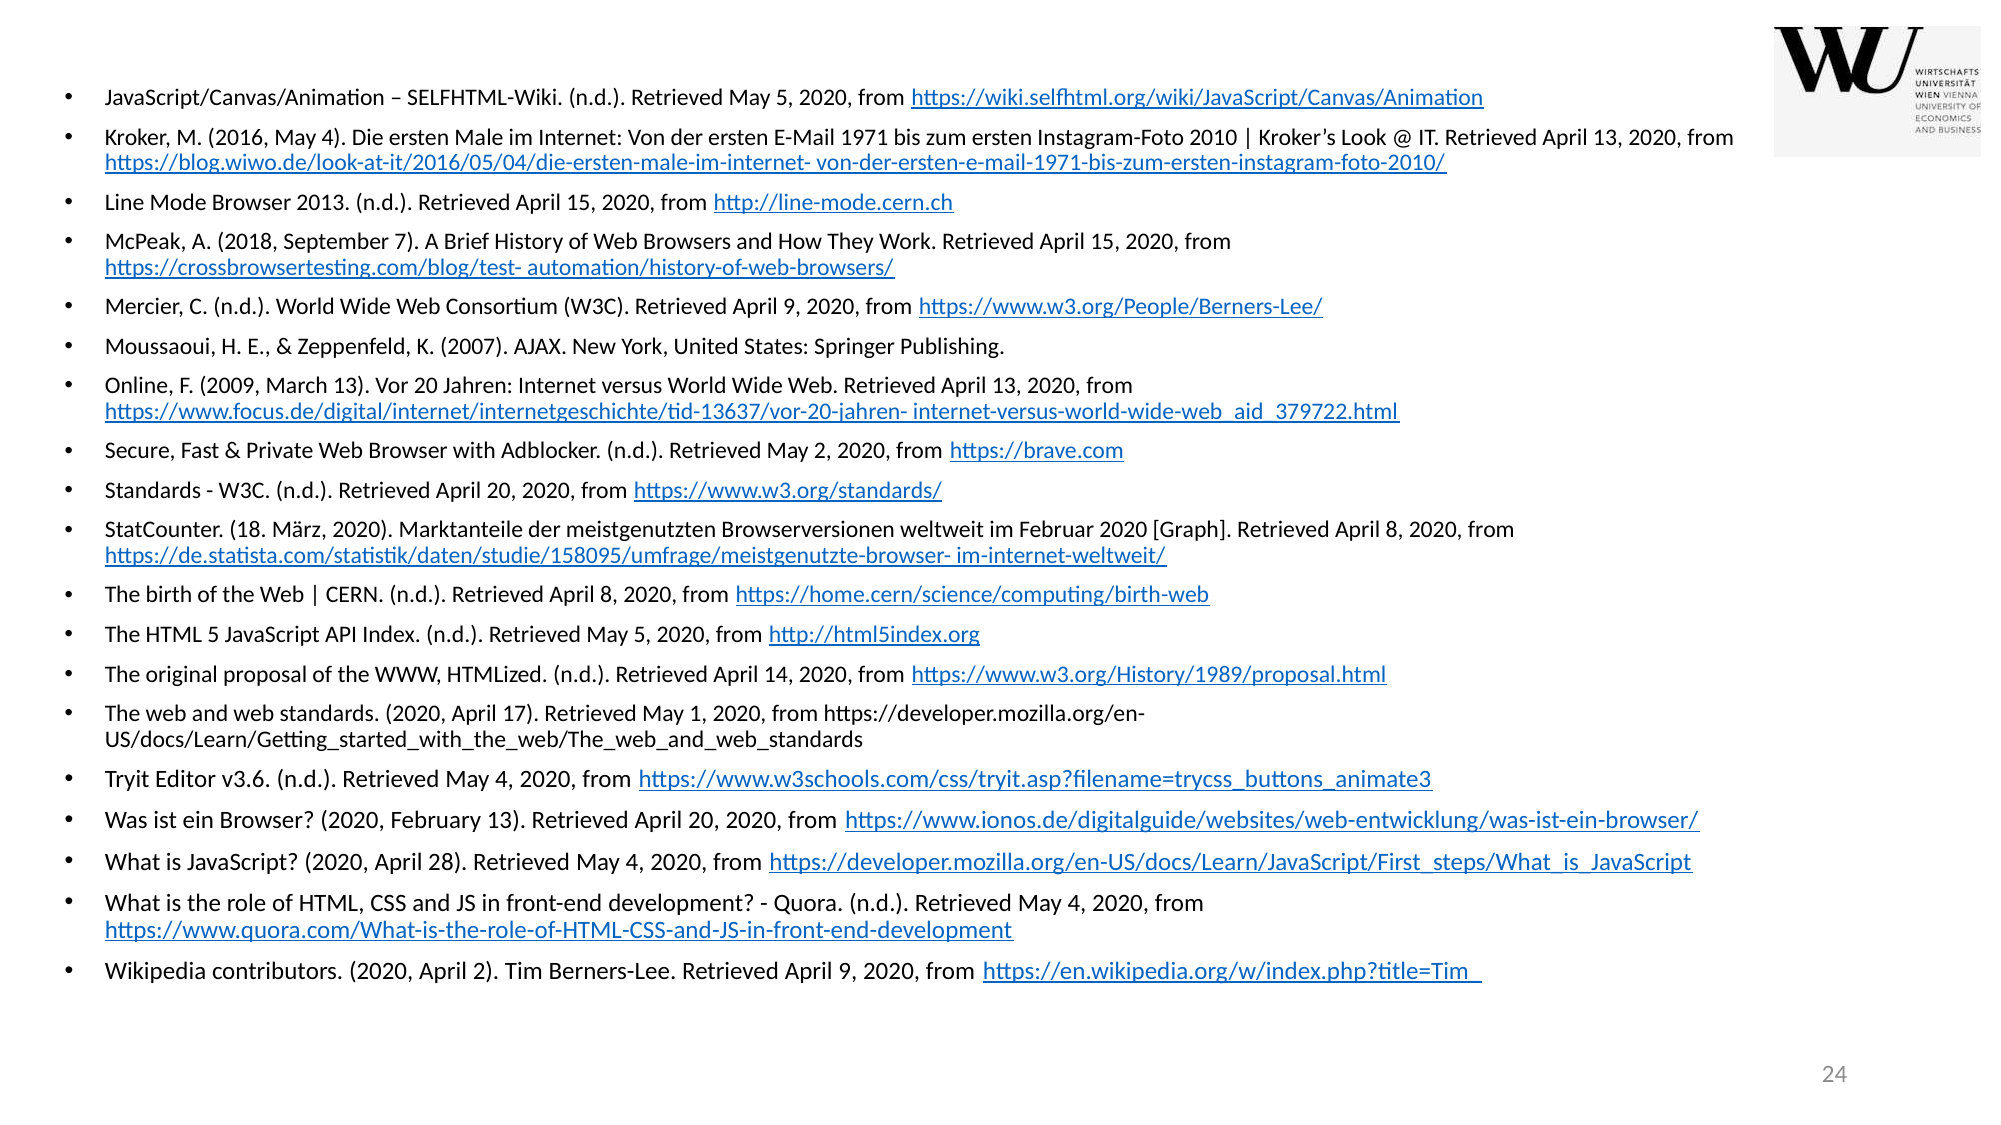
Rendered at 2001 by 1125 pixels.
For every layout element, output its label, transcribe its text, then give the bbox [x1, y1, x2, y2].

slide_number 24 [1412, 1042, 1863, 1103]
picture [1774, 26, 1981, 157]
list JavaScript/Canvas/Animation – SELFHTML-Wiki. (n.d.). Retrieved May 5, 2020, from https://wiki.selfhtml.org/wiki/JavaScript/Canvas/Animation Kroker, M. (2016, May 4). Die ersten Male im Internet: Von der ersten E-Mail 1971 bis zum ersten Instagram-Foto 2010 | Kroker’s Look @ IT. Retrieved April 13, 2020, from https://blog.wiwo.de/look-at-it/2016/05/04/die-ersten-male-im-internet- von-der-ersten-e-mail-1971-bis-zum-ersten-instagram-foto-2010/ Line Mode Browser 2013. (n.d.). Retrieved April 15, 2020, from http://line-mode.cern.ch McPeak, A. (2018, September 7). A Brief History of Web Browsers and How They Work. Retrieved April 15, 2020, from https://crossbrowsertesting.com/blog/test- automation/history-of-web-browsers/ Mercier, C. (n.d.). World Wide Web Consortium (W3C). Retrieved April 9, 2020, from https://www.w3.org/People/Berners-Lee/ Moussaoui, H. E., & Zeppenfeld, K. (2007). AJAX. New York, United States: Springer Publishing. Online, F. (2009, March 13). Vor 20 Jahren: Internet versus World Wide Web. Retrieved April 13, 2020, from https://www.focus.de/digital/internet/internetgeschichte/tid-13637/vor-20-jahren- internet-versus-world-wide-web_aid_379722.html Secure, Fast & Private Web Browser with Adblocker. (n.d.). Retrieved May 2, 2020, from https://brave.com Standards - W3C. (n.d.). Retrieved April 20, 2020, from https://www.w3.org/standards/ StatCounter. (18. März, 2020). Marktanteile der meistgenutzten Browserversionen weltweit im Februar 2020 [Graph]. Retrieved April 8, 2020, from https://de.statista.com/statistik/daten/studie/158095/umfrage/meistgenutzte-browser- im-internet-weltweit/ The birth of the Web | CERN. (n.d.). Retrieved April 8, 2020, from https://home.cern/science/computing/birth-web The HTML 5 JavaScript API Index. (n.d.). Retrieved May 5, 2020, from http://html5index.org The original proposal of the WWW, HTMLized. (n.d.). Retrieved April 14, 2020, from https://www.w3.org/History/1989/proposal.html The web and web standards. (2020, April 17). Retrieved May 1, 2020, from https://developer.mozilla.org/en- US/docs/Learn/Getting_started_with_the_web/The_web_and_web_standards Tryit Editor v3.6. (n.d.). Retrieved May 4, 2020, from https://www.w3schools.com/css/tryit.asp?filename=trycss_buttons_animate3 Was ist ein Browser? (2020, February 13). Retrieved April 20, 2020, from https://www.ionos.de/digitalguide/websites/web-entwicklung/was-ist-ein-browser/ What is JavaScript? (2020, April 28). Retrieved May 4, 2020, from https://developer.mozilla.org/en-US/docs/Learn/JavaScript/First_steps/What_is_JavaScript What is the role of HTML, CSS and JS in front-end development? - Quora. (n.d.). Retrieved May 4, 2020, from https://www.quora.com/What-is-the-role-of-HTML-CSS-and-JS-in-front-end-development Wikipedia contributors. (2020, April 2). Tim Berners-Lee. Retrieved April 9, 2020, from https://en.wikipedia.org/w/index.php?title=Tim_ [49, 77, 1775, 994]
